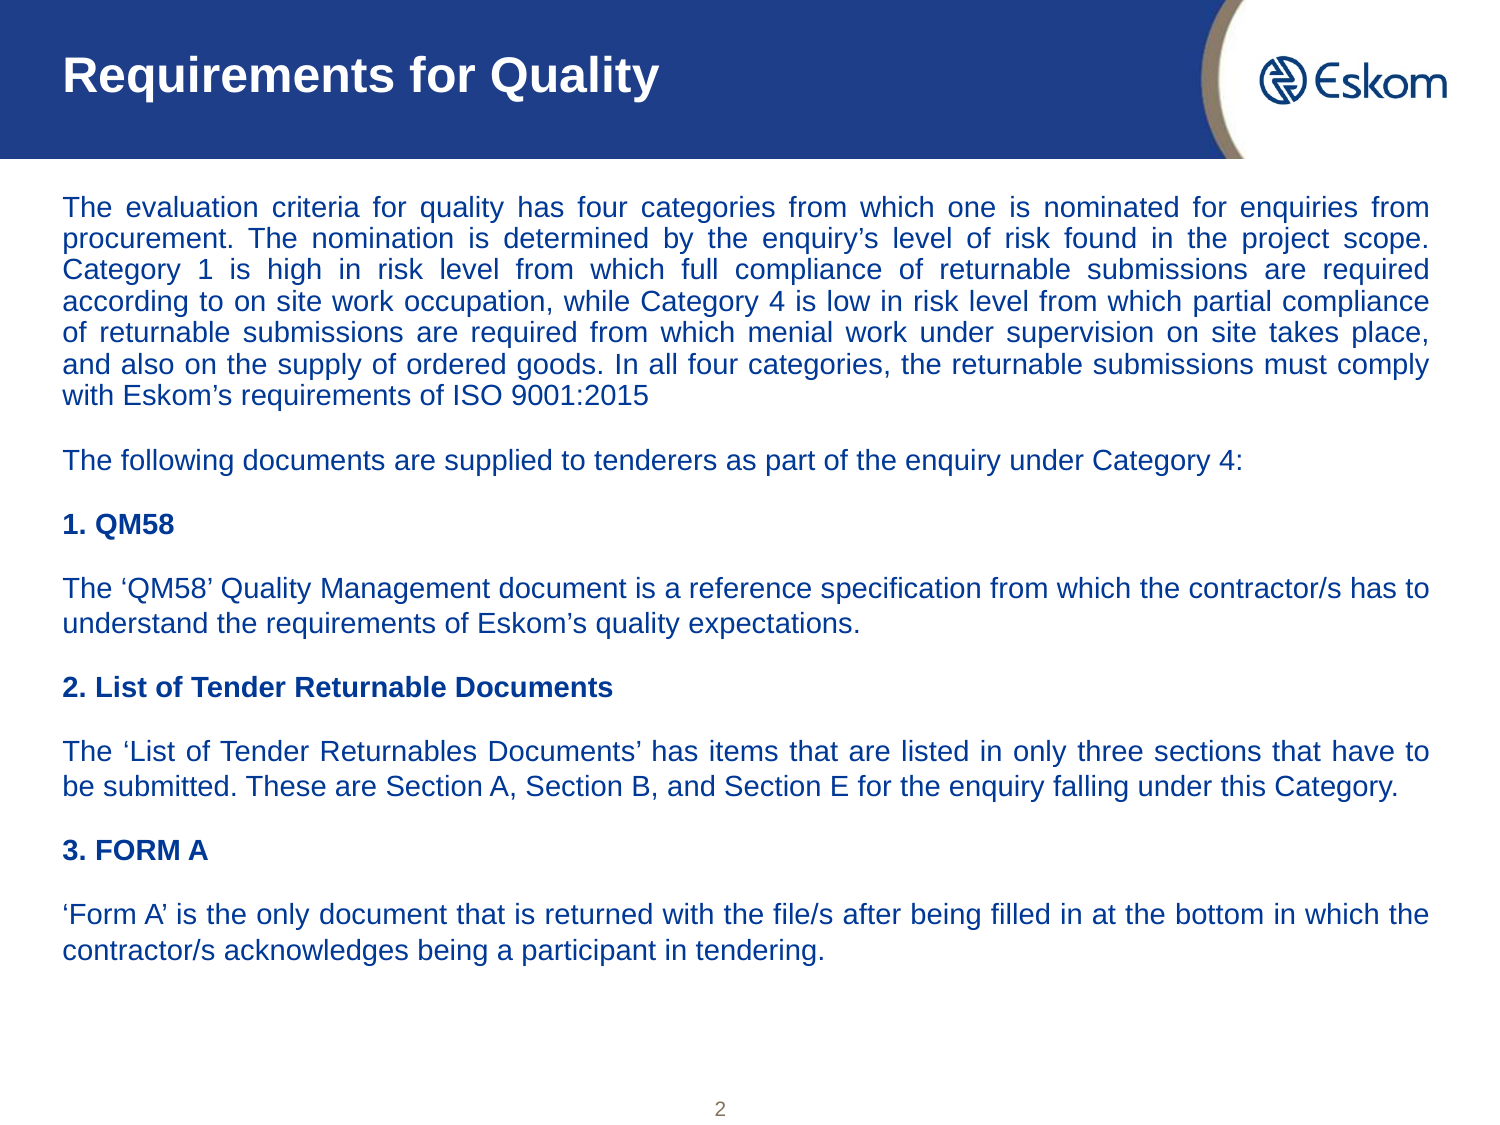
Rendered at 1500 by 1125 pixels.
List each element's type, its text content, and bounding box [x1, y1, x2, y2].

picture [0, 0, 1246, 159]
slide_number 2 [643, 1114, 798, 1125]
picture [1257, 55, 1450, 105]
title Requirements for Quality [47, 23, 1205, 130]
list The evaluation criteria for quality has four categories from which one is nominated for enquiries from procurement. The nomination is determined by the enquiry’s level of risk found in the project scope. Category 1 is high in risk level from which full compliance of returnable submissions are required according to on site work occupation, while Category 4 is low in risk level from which partial compliance of returnable submissions are required from which menial work under supervision on site takes place, and also on the supply of ordered goods. In all four categories, the returnable submissions must comply with Eskom’s requirements of ISO 9001:2015 The following documents are supplied to tenderers as part of the enquiry under Category 4: 1. QM58 The ‘QM58’ Quality Management document is a reference specification from which the contractor/s has to understand the requirements of Eskom’s quality expectations. 2. List of Tender Returnable Documents The ‘List of Tender Returnables Documents’ has items that are listed in only three sections that have to be submitted. These are Section A, Section B, and Section E for the enquiry falling under this Category. 3. FORM A ‘Form A’ is the only document that is returned with the file/s after being filled in at the bottom in which the contractor/s acknowledges being a participant in tendering. [47, 184, 1448, 1114]
